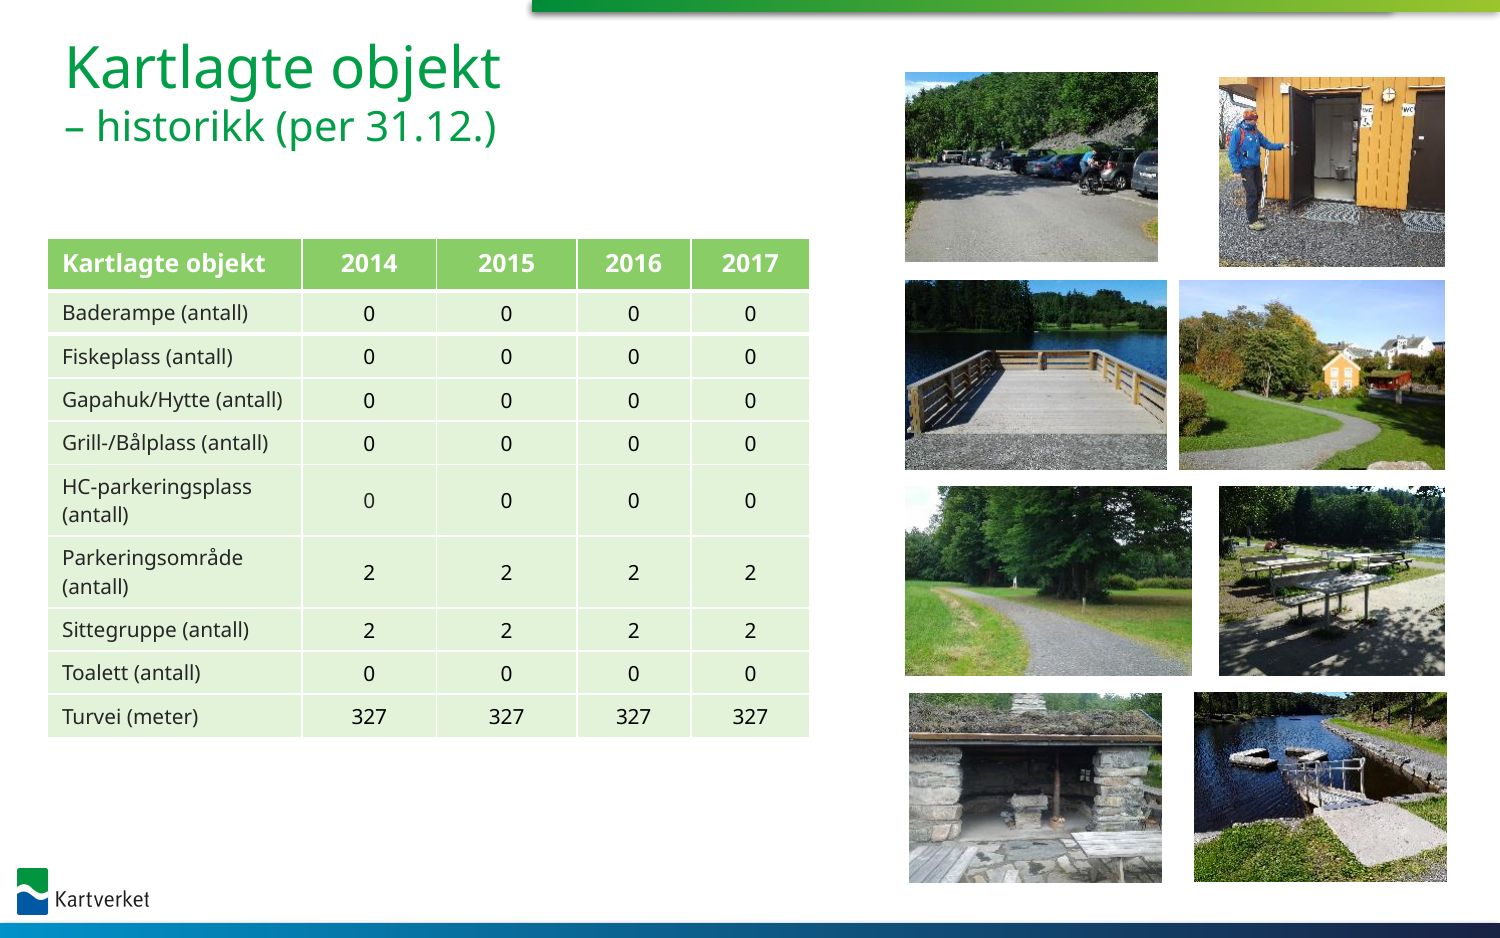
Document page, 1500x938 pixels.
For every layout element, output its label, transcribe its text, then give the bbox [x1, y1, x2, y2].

picture [905, 486, 1193, 676]
picture [1219, 486, 1445, 676]
table_cell 0 [692, 293, 809, 332]
table_cell 0 [437, 465, 576, 535]
table_cell 0 [692, 336, 809, 377]
picture [909, 693, 1163, 884]
table_cell 0 [437, 422, 576, 464]
table_cell 0 [303, 652, 436, 693]
text_box Kartlagte objekt – historikk (per 31.12.) [49, 14, 1431, 158]
table_cell Sittegruppe (antall) [48, 609, 301, 650]
picture [905, 280, 1167, 470]
table_header 2015 [437, 239, 576, 289]
table_cell 2 [303, 609, 436, 650]
table_header 2017 [692, 239, 809, 289]
table_cell 0 [692, 652, 809, 693]
table_cell 2 [578, 537, 690, 607]
table_header Kartlagte objekt [48, 239, 301, 289]
table_cell 2 [692, 537, 809, 607]
table_header 2016 [578, 239, 690, 289]
table_cell 0 [303, 465, 436, 535]
picture [1179, 280, 1445, 470]
table_cell Turvei (meter) [48, 695, 301, 737]
table_cell 0 [578, 336, 690, 377]
table_cell 327 [303, 695, 436, 737]
table_cell 0 [578, 422, 690, 464]
table_cell 327 [692, 695, 809, 737]
picture [1219, 77, 1445, 267]
table_cell 2 [692, 609, 809, 650]
table_cell 0 [578, 465, 690, 535]
picture [1194, 692, 1448, 882]
table_cell 327 [437, 695, 576, 737]
picture [905, 72, 1158, 262]
table_header 2014 [303, 239, 436, 289]
table_cell 0 [303, 379, 436, 420]
table_cell 2 [437, 537, 576, 607]
table_cell Grill-/Bålplass (antall) [48, 422, 301, 464]
table_cell Gapahuk/Hytte (antall) [48, 379, 301, 420]
table_cell 0 [692, 379, 809, 420]
table_cell 0 [437, 336, 576, 377]
table_cell 0 [437, 652, 576, 693]
table_cell 2 [303, 537, 436, 607]
table_cell 0 [578, 379, 690, 420]
table_cell 0 [303, 293, 436, 332]
table_cell 2 [437, 609, 576, 650]
table_cell 0 [578, 652, 690, 693]
table_cell 0 [303, 422, 436, 464]
table_cell Fiskeplass (antall) [48, 336, 301, 377]
table_cell 0 [578, 293, 690, 332]
table_cell 2 [578, 609, 690, 650]
table_cell Baderampe (antall) [48, 293, 301, 332]
table_cell Parkeringsområde (antall) [48, 537, 301, 607]
table_cell 327 [578, 695, 690, 737]
table_cell 0 [437, 293, 576, 332]
table_cell 0 [303, 336, 436, 377]
table_cell 0 [437, 379, 576, 420]
table_cell 0 [692, 422, 809, 464]
table_cell Toalett (antall) [48, 652, 301, 693]
table_cell 0 [692, 465, 809, 535]
table_cell HC-parkeringsplass (antall) [48, 465, 301, 535]
